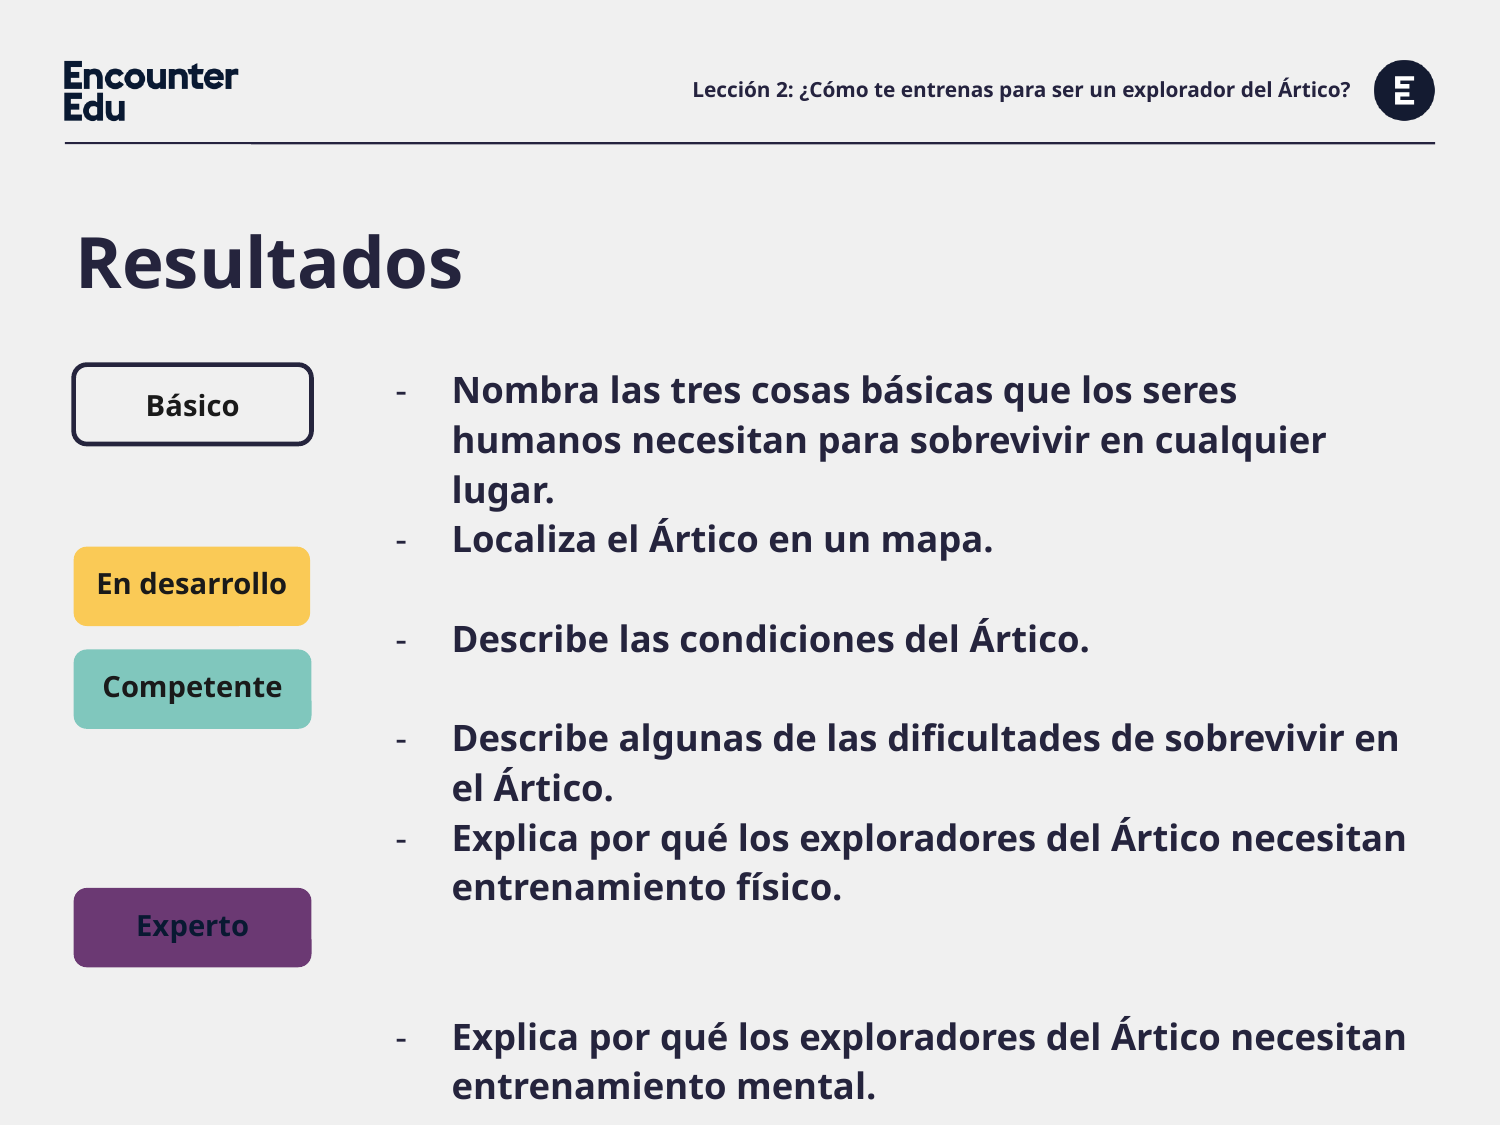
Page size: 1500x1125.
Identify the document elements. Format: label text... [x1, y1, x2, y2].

table_header Nombra las tres cosas básicas que los seres humanos necesitan para sobrevivir en cualquier lugar. Localiza el Ártico en un mapa. [384, 365, 1426, 613]
title Lección 2: ¿Cómo te entrenas para ser un explorador del Ártico? [531, 67, 1359, 114]
text_box Resultados [67, 222, 922, 308]
text_box Experto [72, 887, 313, 969]
text_box En desarrollo [72, 545, 311, 627]
picture [1372, 58, 1436, 122]
picture [60, 59, 243, 122]
table_cell Describe las condiciones del Ártico. Describe algunas de las dificultades de sobrevivir en el Ártico. Explica por qué los exploradores del Ártico necesitan entrenamiento físico. Explica por qué los exploradores del Ártico necesitan entrenamiento mental. [384, 613, 1426, 1111]
text_box Básico [72, 363, 313, 445]
text_box Competente [72, 648, 313, 730]
